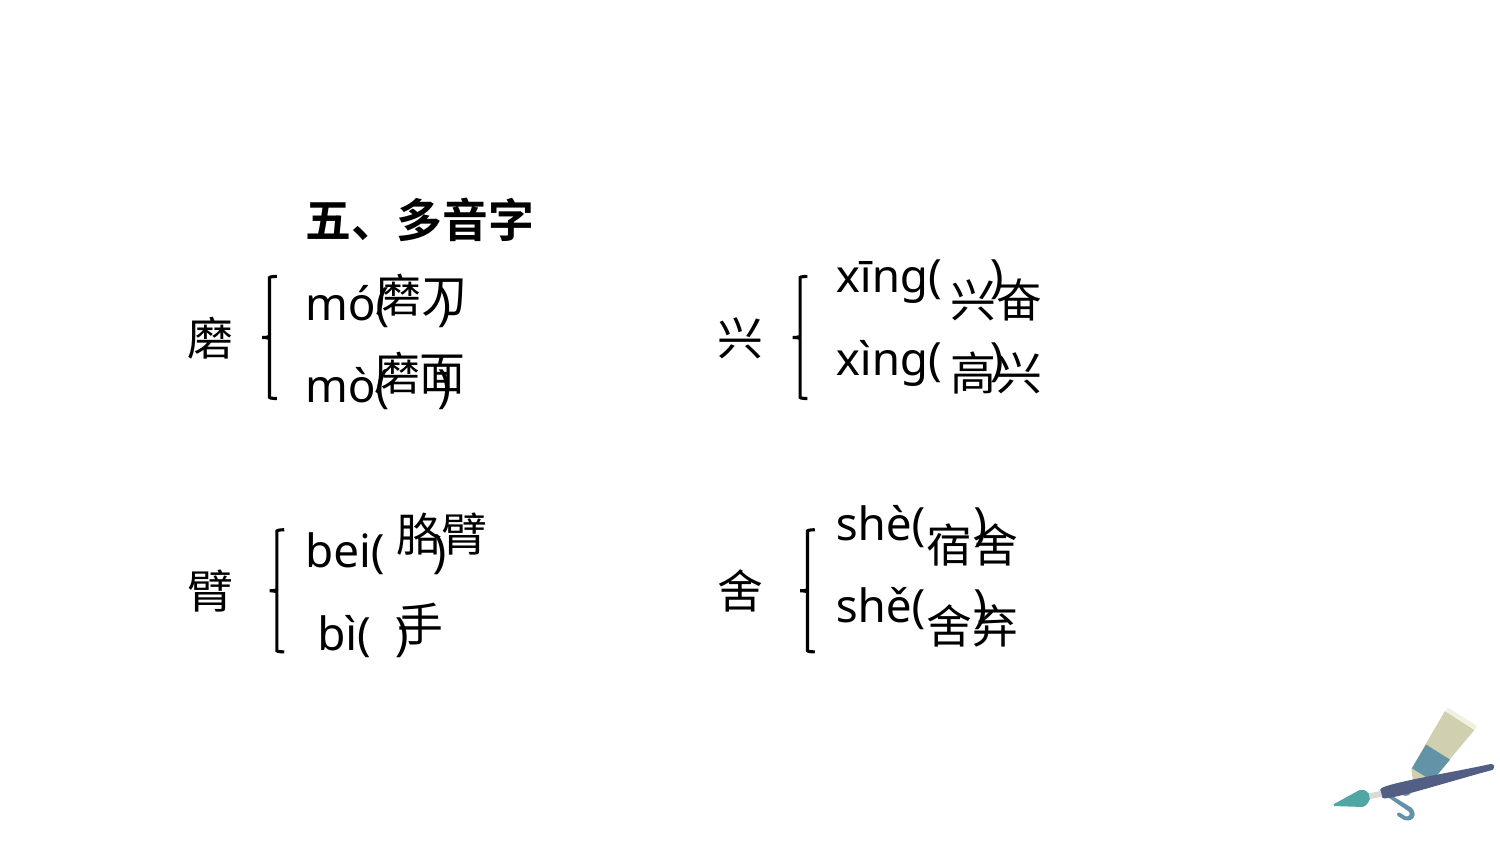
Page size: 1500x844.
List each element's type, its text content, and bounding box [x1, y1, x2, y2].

text_box 宿舍 [912, 509, 1034, 579]
text_box 磨面 [359, 337, 481, 408]
text_box 舍弃 [912, 589, 1034, 660]
text_box 高兴 [935, 337, 1057, 408]
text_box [1358, 708, 1481, 844]
text_box 胳臂 [381, 498, 503, 569]
text_box 磨刀 [360, 259, 482, 330]
text_box [792, 275, 808, 400]
text_box xīng( ) xìng( ) shè( ) shě( ) [821, 157, 1234, 640]
text_box 臂 [172, 555, 218, 626]
text_box 舍 [703, 555, 749, 626]
text_box 五、多音字 mó( ) mò( ) bei( ) bì( ) [290, 157, 704, 667]
text_box 兴 [703, 302, 740, 372]
text_box 磨 [172, 302, 209, 372]
text_box 手 [383, 588, 459, 659]
text_box [269, 529, 285, 653]
text_box [262, 275, 277, 400]
text_box 兴奋 [935, 264, 1057, 334]
text_box [800, 529, 815, 653]
